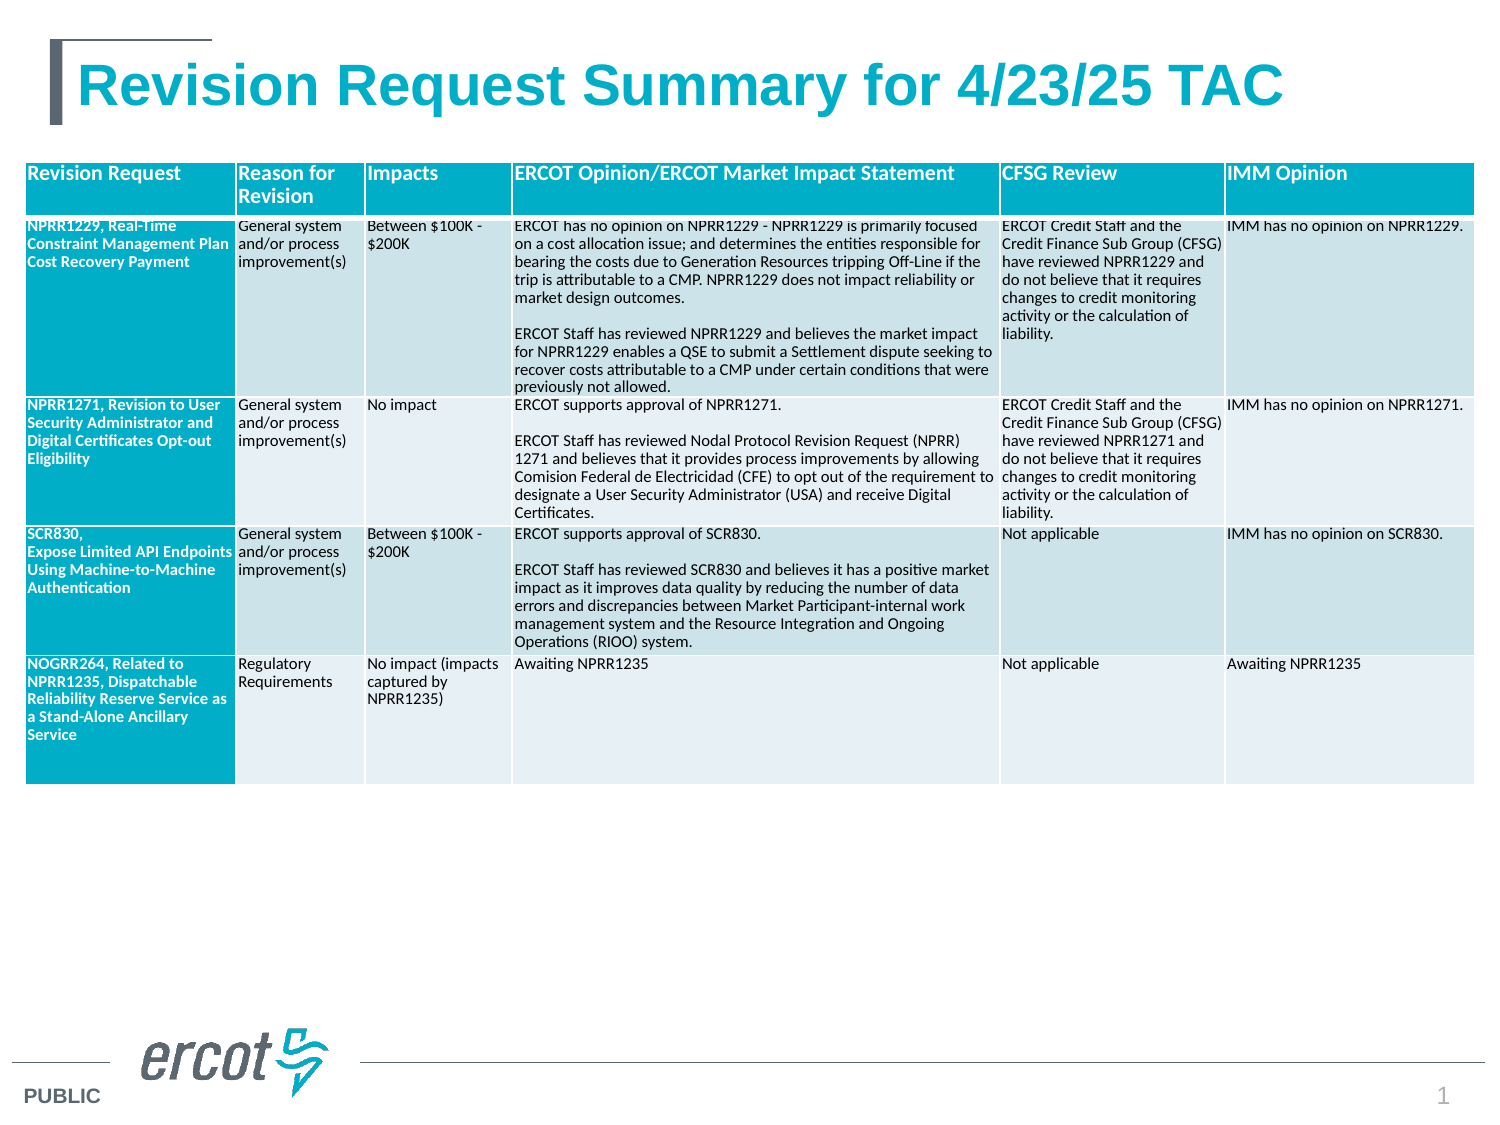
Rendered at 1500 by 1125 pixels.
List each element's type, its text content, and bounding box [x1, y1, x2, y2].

table_cell No impact [366, 398, 511, 525]
table_cell No impact (impacts captured by NPRR1235) [366, 656, 511, 784]
table_cell IMM has no opinion on NPRR1229. [1226, 221, 1474, 396]
picture [137, 1024, 332, 1100]
table_cell General system and/or process improvement(s) [237, 221, 364, 396]
table_cell Not applicable [1001, 527, 1224, 655]
table_cell Awaiting NPRR1235 [513, 656, 999, 784]
table_cell General system and/or process improvement(s) [237, 527, 364, 655]
table_cell NPRR1271, Revision to User Security Administrator and Digital Certificates Opt-out Eligibility [26, 398, 235, 525]
table_cell ERCOT Credit Staff and the Credit Finance Sub Group (CFSG) have reviewed NPRR1271 and do not believe that it requires changes to credit monitoring activity or the calculation of liability. [1001, 398, 1224, 525]
table_cell Awaiting NPRR1235 [1226, 656, 1474, 784]
table_header CFSG Review [1001, 163, 1224, 215]
table_header Impacts [366, 163, 511, 215]
table_cell ERCOT supports approval of NPRR1271. ERCOT Staff has reviewed Nodal Protocol Revision Request (NPRR) 1271 and believes that it provides process improvements by allowing Comision Federal de Electricidad (CFE) to opt out of the requirement to designate a User Security Administrator (USA) and receive Digital Certificates. [513, 398, 999, 525]
slide_number 1 [1400, 1076, 1488, 1113]
table_cell ERCOT has no opinion on NPRR1229 - NPRR1229 is primarily focused on a cost allocation issue; and determines the entities responsible for bearing the costs due to Generation Resources tripping Off-Line if the trip is attributable to a CMP. NPRR1229 does not impact reliability or market design outcomes. ERCOT Staff has reviewed NPRR1229 and believes the market impact for NPRR1229 enables a QSE to submit a Settlement dispute seeking to recover costs attributable to a CMP under certain conditions that were previously not allowed. [513, 221, 999, 396]
table_cell Between $100K - $200K [366, 221, 511, 396]
table_cell Not applicable [1001, 656, 1224, 784]
table_header Reason for Revision [237, 163, 364, 215]
table_cell ERCOT Credit Staff and the Credit Finance Sub Group (CFSG) have reviewed NPRR1229 and do not believe that it requires changes to credit monitoring activity or the calculation of liability. [1001, 221, 1224, 396]
table_cell NOGRR264, Related to NPRR1235, Dispatchable Reliability Reserve Service as a Stand-Alone Ancillary Service [26, 656, 235, 784]
table_header ERCOT Opinion/ERCOT Market Impact Statement [513, 163, 999, 215]
title Revision Request Summary for 4/23/25 TAC [62, 39, 1463, 125]
table_cell General system and/or process improvement(s) [237, 398, 364, 525]
table_cell ERCOT supports approval of SCR830. ERCOT Staff has reviewed SCR830 and believes it has a positive market impact as it improves data quality by reducing the number of data errors and discrepancies between Market Participant-internal work management system and the Resource Integration and Ongoing Operations (RIOO) system. [513, 527, 999, 655]
table_cell IMM has no opinion on SCR830. [1226, 527, 1474, 655]
table_cell Between $100K - $200K [366, 527, 511, 655]
table_cell SCR830, Expose Limited API Endpoints Using Machine-to-Machine Authentication [26, 527, 235, 655]
table_header Revision Request [26, 163, 235, 215]
table_cell IMM has no opinion on NPRR1271. [1226, 398, 1474, 525]
table_header IMM Opinion [1226, 163, 1474, 215]
table_cell Regulatory Requirements [237, 656, 364, 784]
table_cell NPRR1229, Real-Time Constraint Management Plan Cost Recovery Payment [26, 221, 235, 396]
